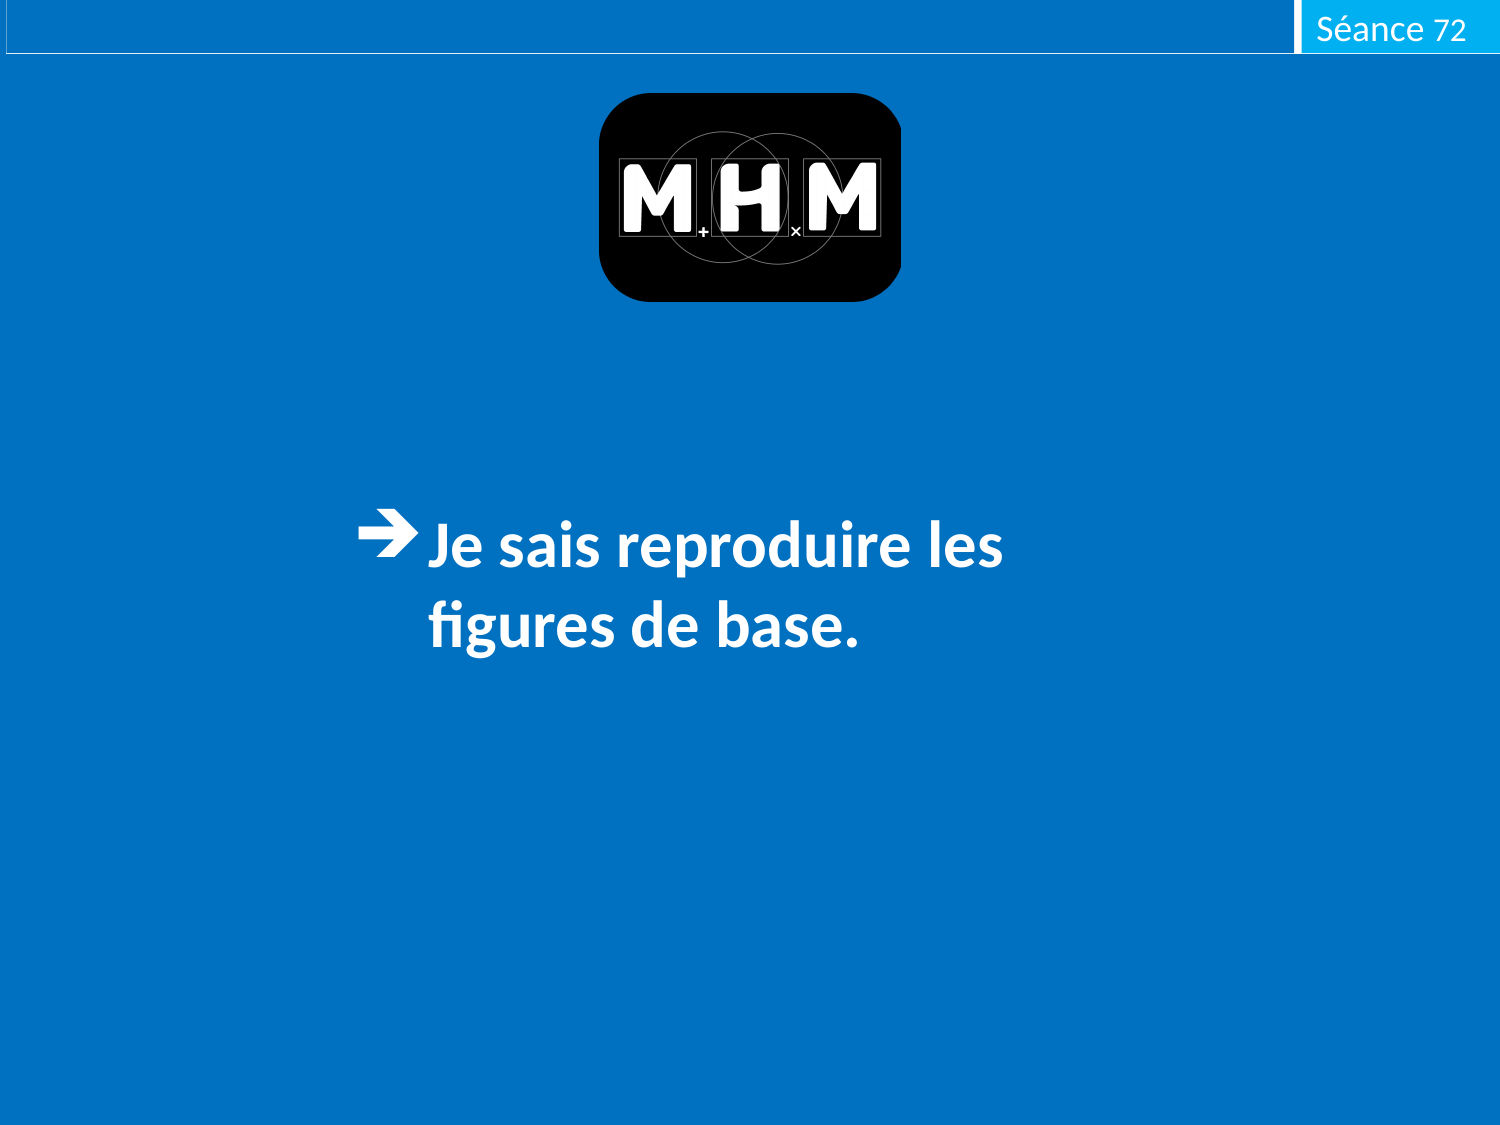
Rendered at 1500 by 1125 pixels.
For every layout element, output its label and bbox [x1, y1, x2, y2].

text_box [0, 54, 1500, 1125]
